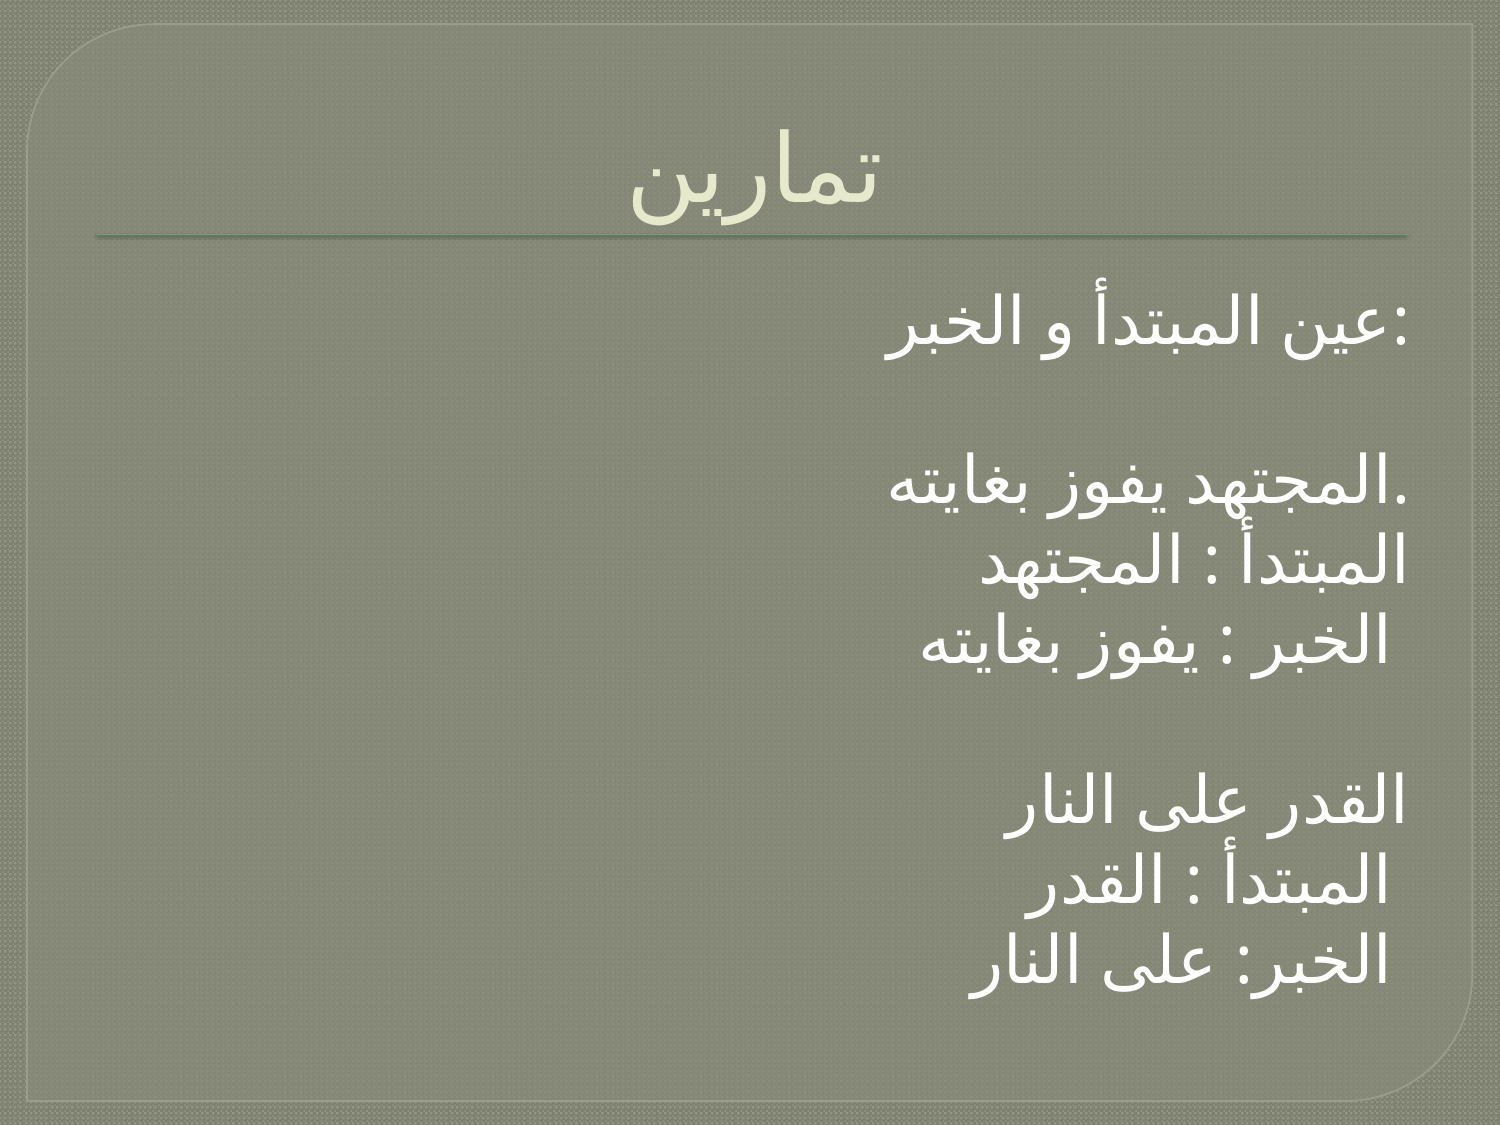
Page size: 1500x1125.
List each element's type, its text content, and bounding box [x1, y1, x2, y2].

list عين المبتدأ و الخبر: المجتهد يفوز بغايته. المبتدأ : المجتهد الخبر : يفوز بغايته القدر على النار المبتدأ : القدر الخبر: على النار [75, 270, 1425, 1013]
title تمارين [75, 41, 1425, 230]
